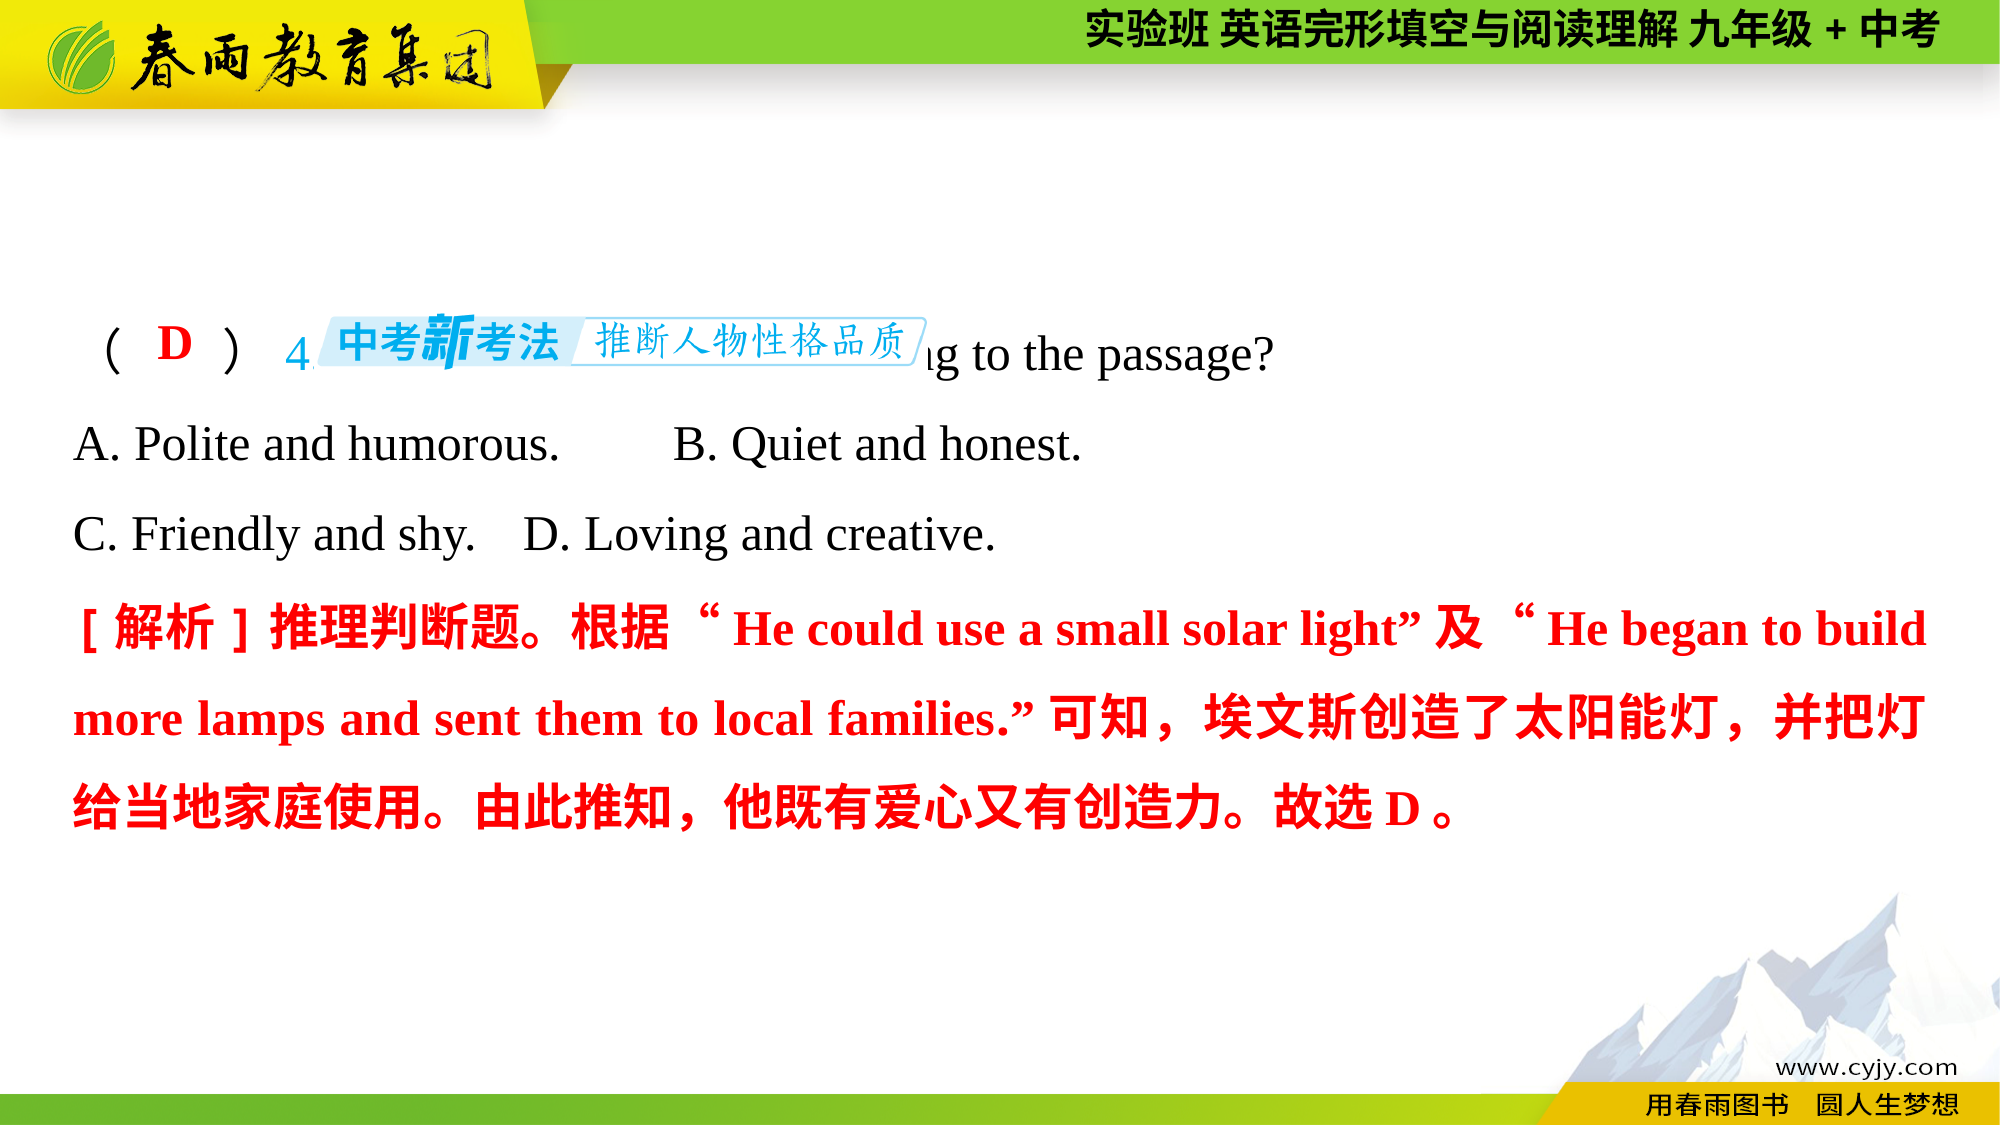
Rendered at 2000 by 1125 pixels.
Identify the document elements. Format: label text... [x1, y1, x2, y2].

text_box [解析]推理判断题。根据“He could use a small solar light”及“He began to build more lamps and sent them to local families.”可知，埃文斯创造了太阳能灯，并把灯给当地家庭使用。由此推知，他既有爱心又有创造力。故选D。 [57, 571, 1943, 843]
list （ ）4. What is Evans like according to the passage? A. Polite and humorous. B. Quiet and honest. C. Friendly and shy. D. Loving and creative. [57, 283, 1943, 571]
text_box D [142, 302, 209, 377]
picture [0, 0, 2000, 1125]
